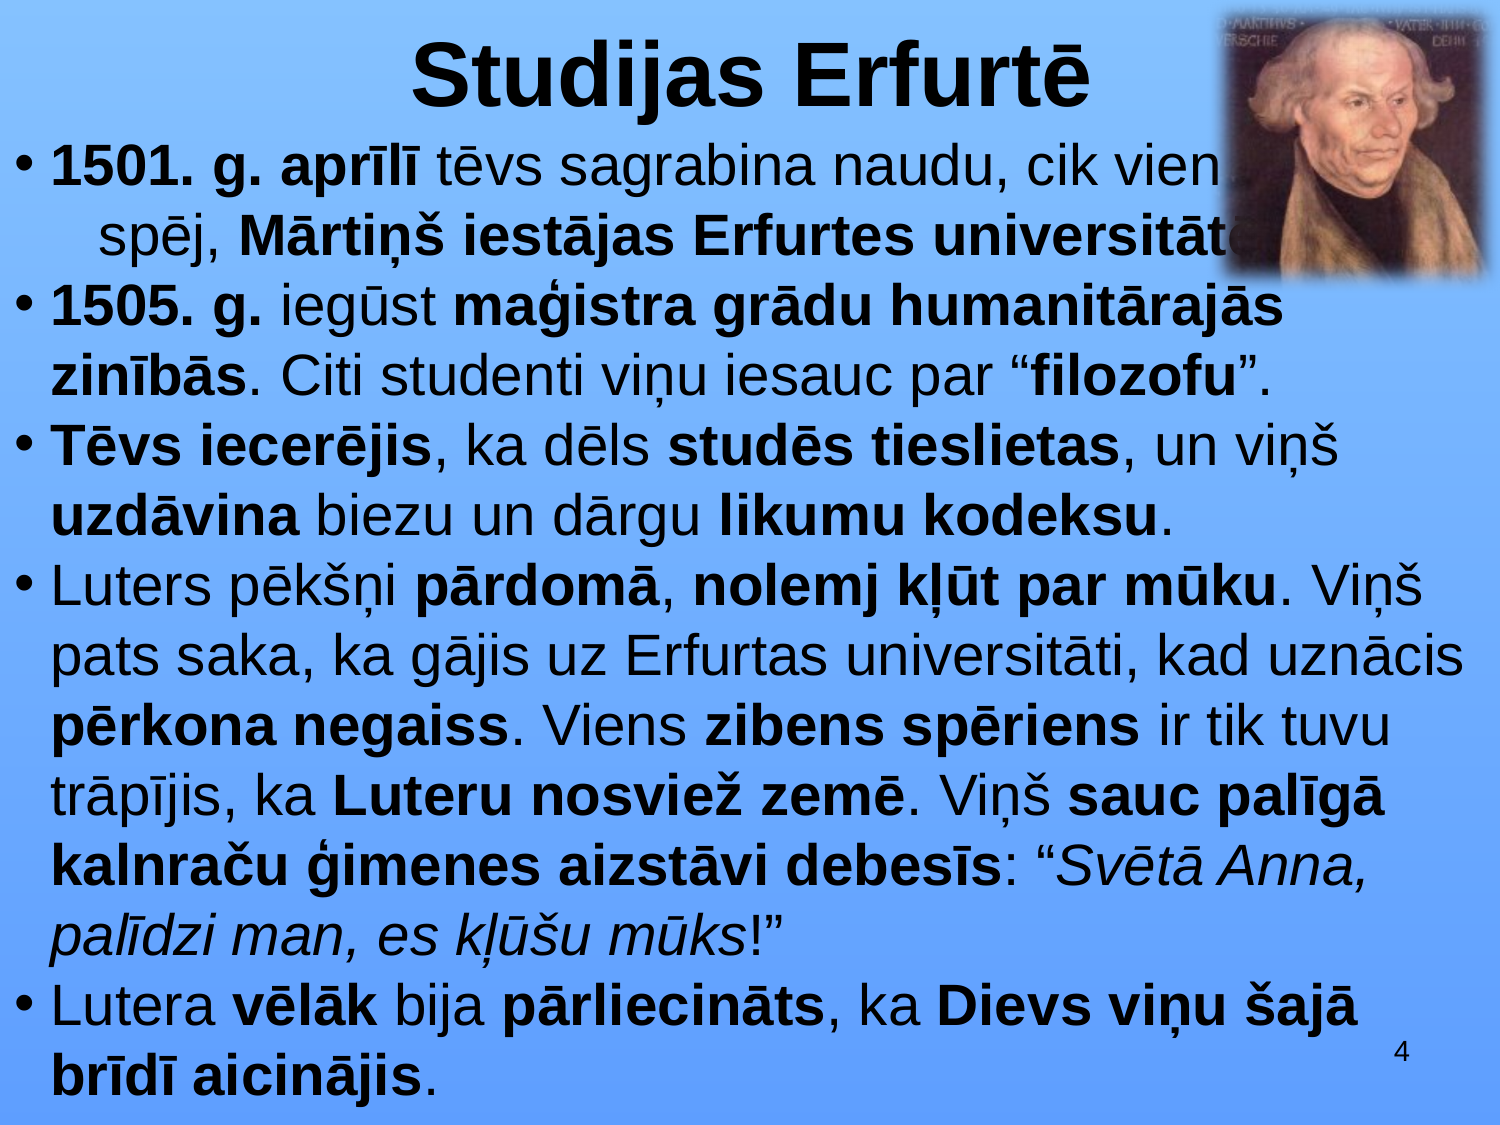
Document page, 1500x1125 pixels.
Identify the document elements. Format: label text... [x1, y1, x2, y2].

picture [1206, 0, 1500, 294]
text_box 1501. g. aprīlī tēvs sagrabina naudu, cik vien spēj, Mārtiņš iestājas Erfurtes universitātē. 1505. g. iegūst maģistra grādu humanitārajās zinībās. Citi studenti viņu iesauc par “filozofu”. Tēvs iecerējis, ka dēls studēs tieslietas, un viņš uzdāvina biezu un dārgu likumu kodeksu. Luters pēkšņi pārdomā, nolemj kļūt par mūku. Viņš pats saka, ka gājis uz Erfurtas universitāti, kad uznācis pērkona negaiss. Viens zibens spēriens ir tik tuvu trāpījis, ka Luteru nosviež zemē. Viņš sauc palīgā kalnraču ģimenes aizstāvi debesīs: “Svētā Anna, palīdzi man, es kļūšu mūks!” Lutera vēlāk bija pārliecināts, ka Dievs viņu šajā brīdī aicinājis. [0, 119, 1500, 1115]
title Studijas Erfurtē [76, 0, 1204, 119]
slide_number 4 [1074, 1024, 1426, 1103]
